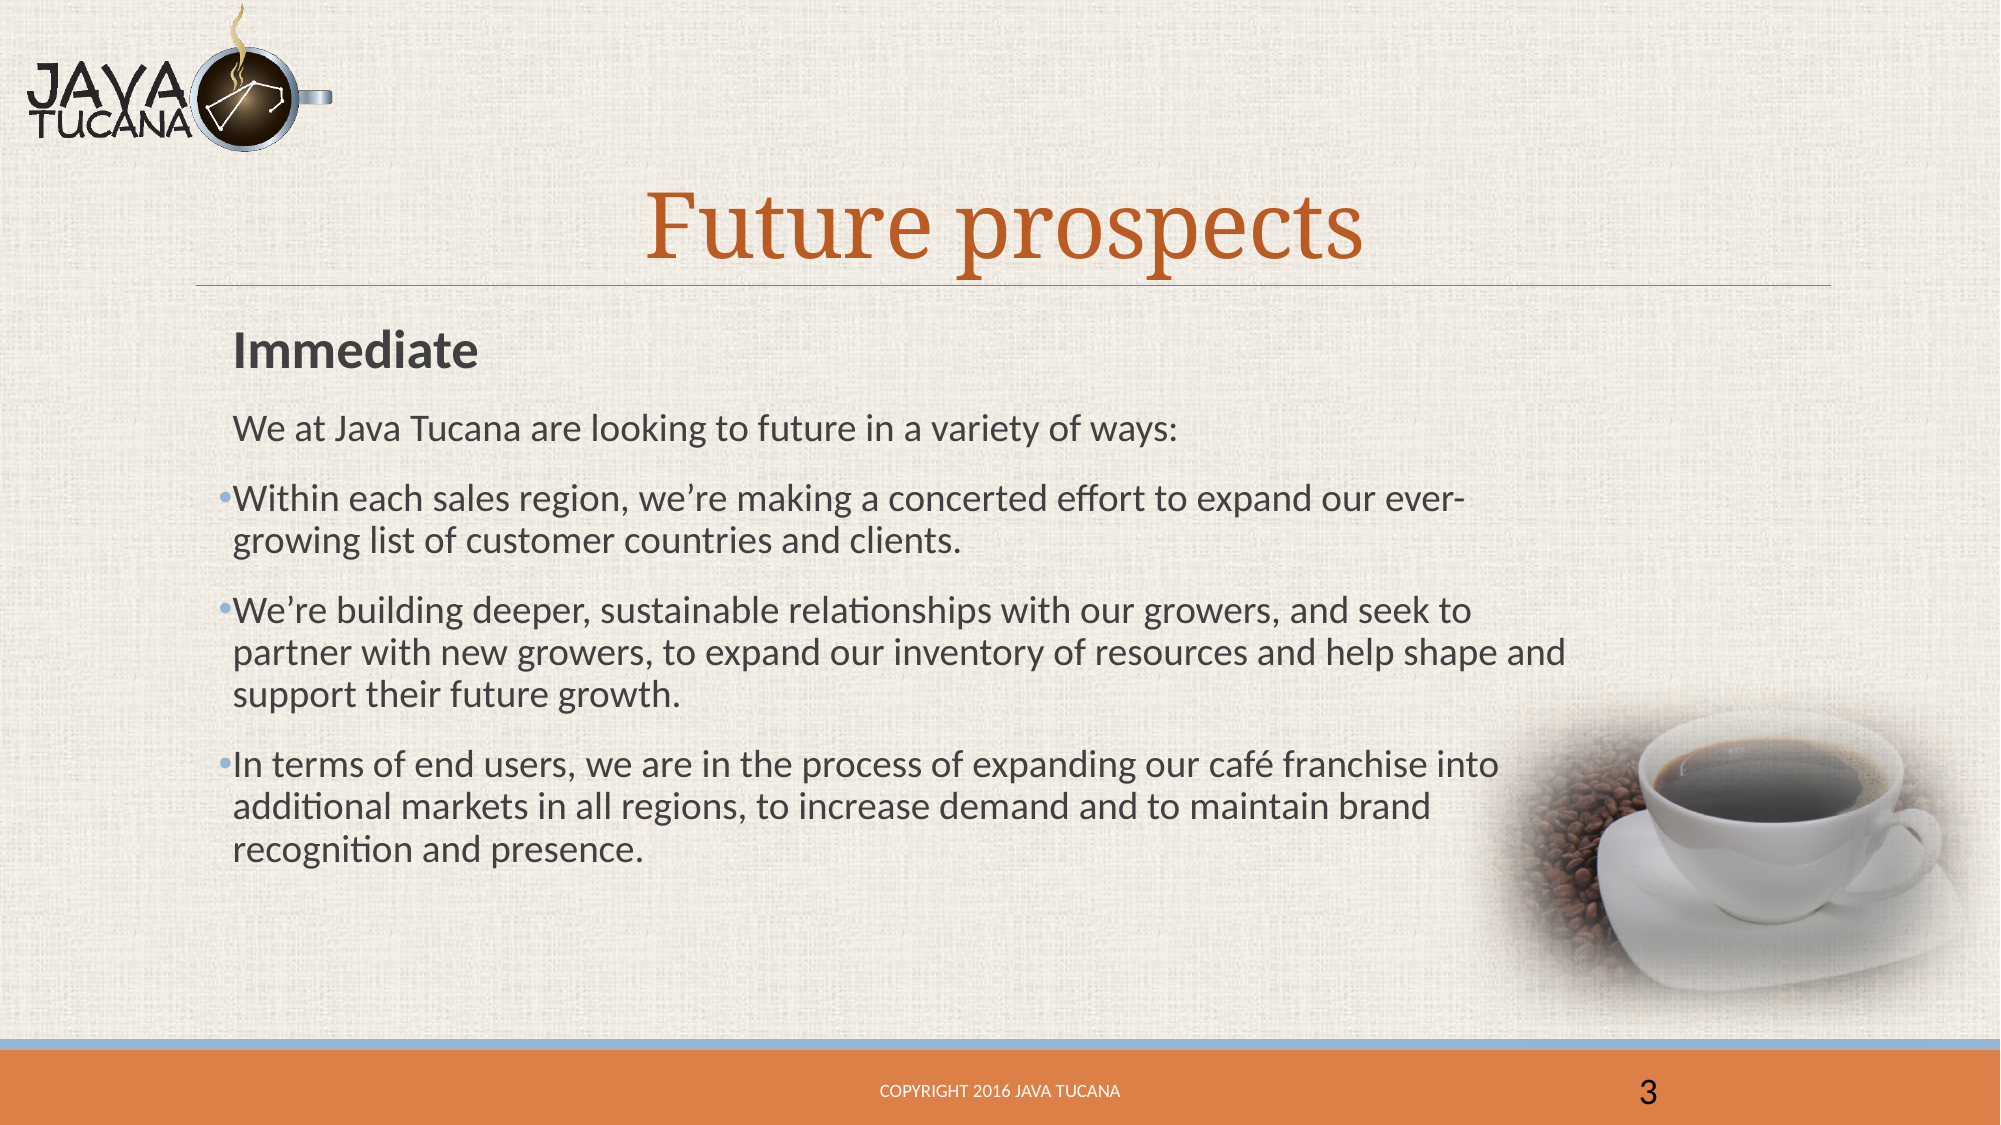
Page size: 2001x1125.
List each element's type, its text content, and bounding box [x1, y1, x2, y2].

picture [13, 0, 341, 159]
slide_number 3 [1624, 1059, 1840, 1120]
list Immediate We at Java Tucana are looking to future in a variety of ways: Within each sales region, we’re making a concerted effort to expand our ever-growing list of customer countries and clients. We’re building deeper, sustainable relationships with our growers, and seek to partner with new growers, to expand our inventory of resources and help shape and support their future growth. In terms of end users, we are in the process of expanding our café franchise into additional markets in all regions, to increase demand and to maintain brand recognition and presence. [218, 314, 1578, 880]
footer Copyright 2016 Java Tucana [604, 1059, 1396, 1120]
picture [1586, 801, 1869, 919]
title Future prospects [180, 47, 1830, 285]
